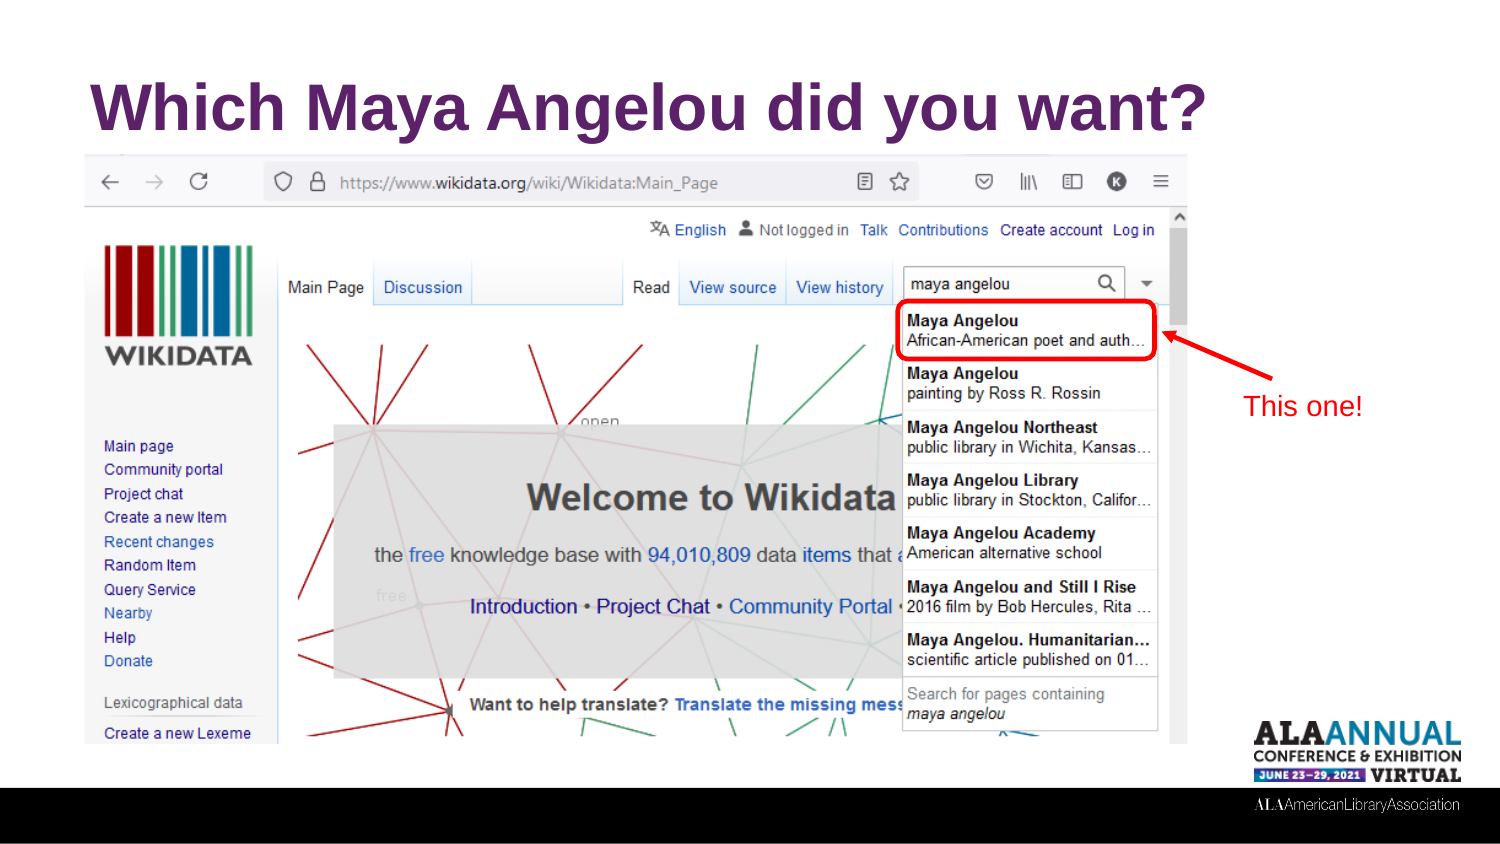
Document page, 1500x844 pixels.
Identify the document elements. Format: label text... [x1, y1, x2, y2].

picture [1254, 721, 1461, 782]
picture [1405, 721, 1415, 741]
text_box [1161, 331, 1273, 380]
picture [1381, 721, 1390, 736]
picture [1451, 721, 1461, 741]
title Which Maya Angelou did you want? [75, 33, 1425, 175]
text_box This one! [1228, 371, 1394, 437]
picture [1254, 798, 1459, 813]
picture [84, 154, 1188, 744]
picture [1355, 721, 1364, 735]
